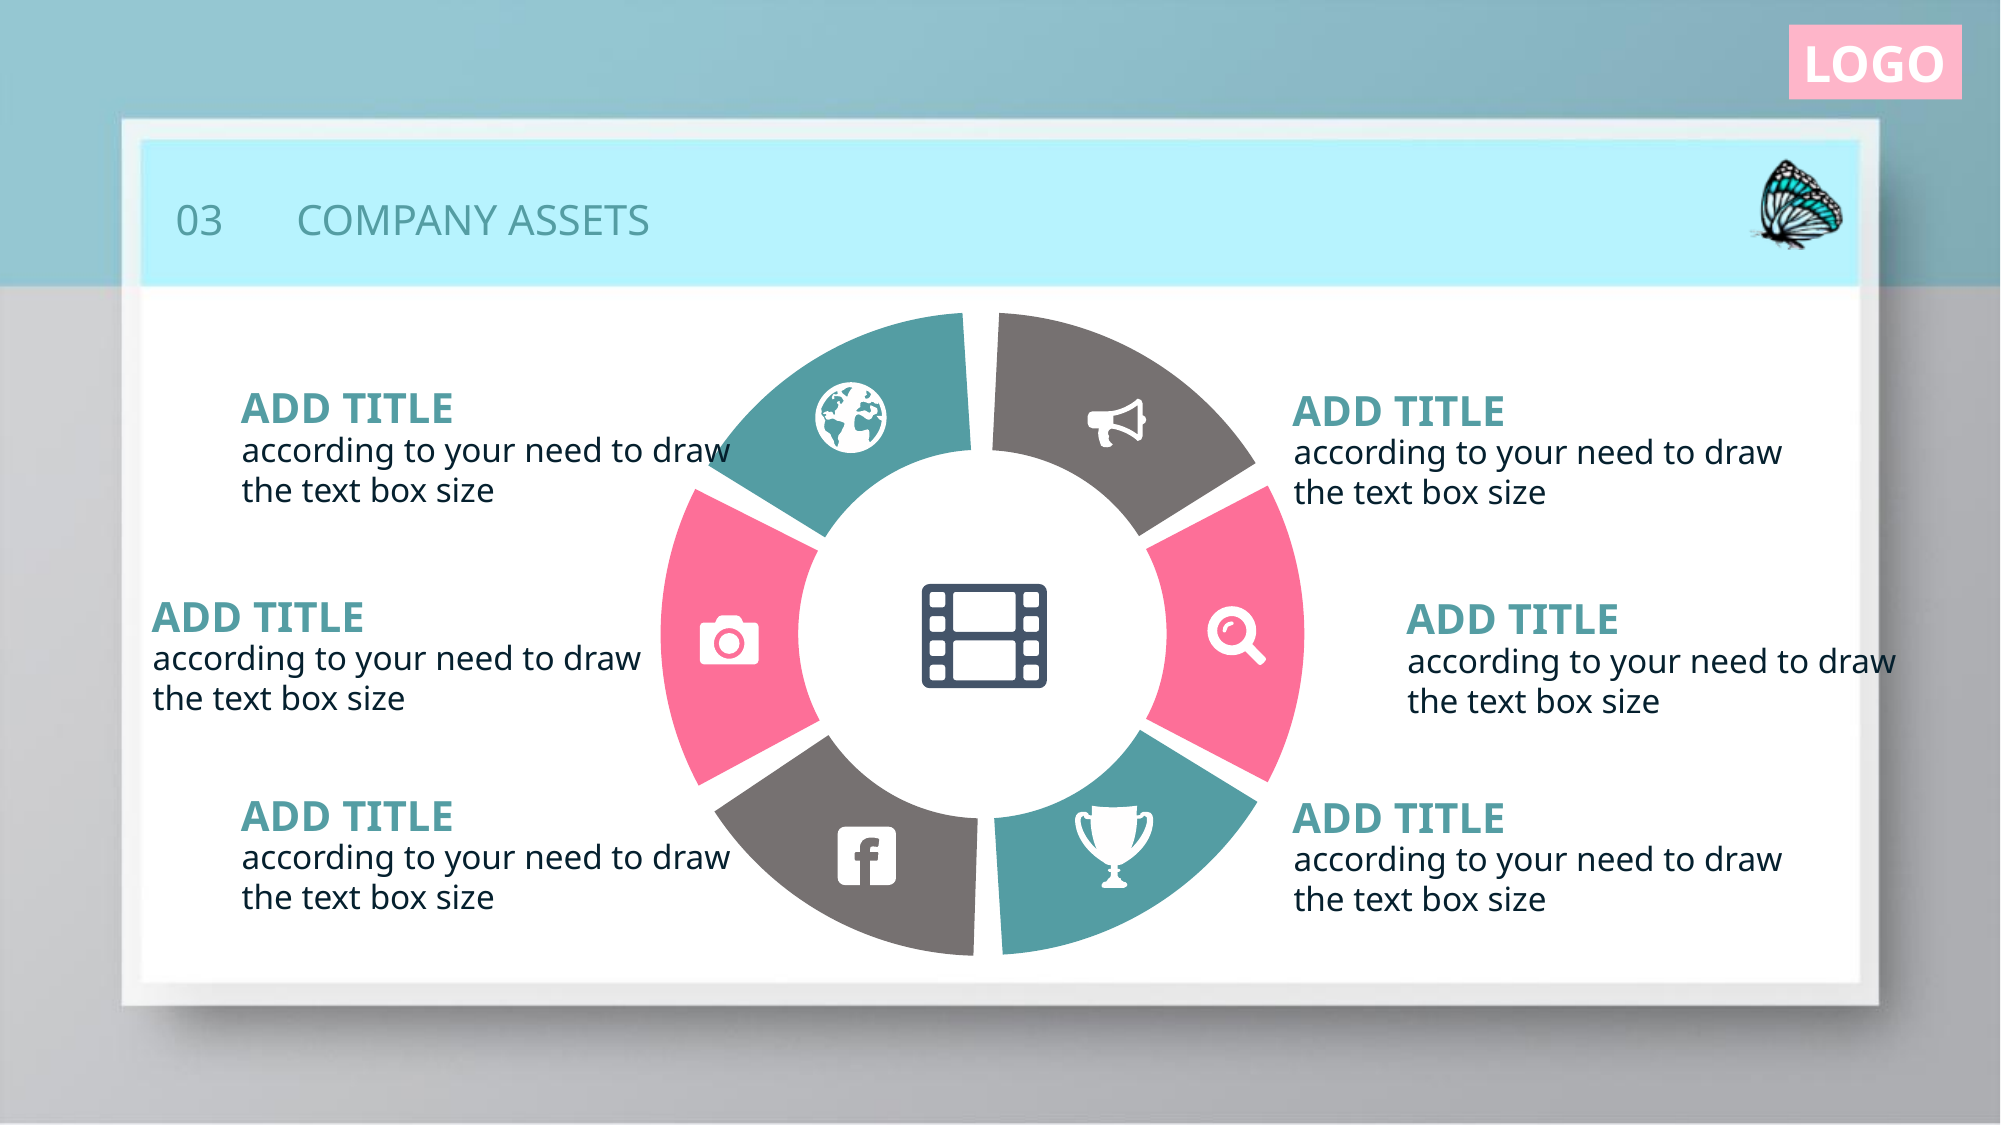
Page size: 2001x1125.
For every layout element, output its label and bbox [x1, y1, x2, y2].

text_box [240, 382, 733, 510]
text_box [921, 583, 1047, 689]
text_box [733, 735, 978, 956]
text_box [240, 789, 733, 917]
text_box [815, 467, 1150, 802]
text_box [1406, 593, 1899, 721]
text_box [699, 615, 759, 665]
text_box [1087, 398, 1147, 448]
text_box [733, 312, 972, 538]
text_box [994, 729, 1258, 955]
text_box [1075, 805, 1154, 888]
text_box [1292, 384, 1785, 513]
text_box [1207, 606, 1267, 666]
text_box [837, 826, 896, 886]
text_box [660, 507, 820, 786]
text_box [815, 382, 887, 454]
text_box [151, 590, 644, 719]
text_box [1146, 485, 1305, 783]
text_box [992, 312, 1256, 537]
picture [0, 0, 2001, 1125]
text_box [1292, 791, 1785, 920]
